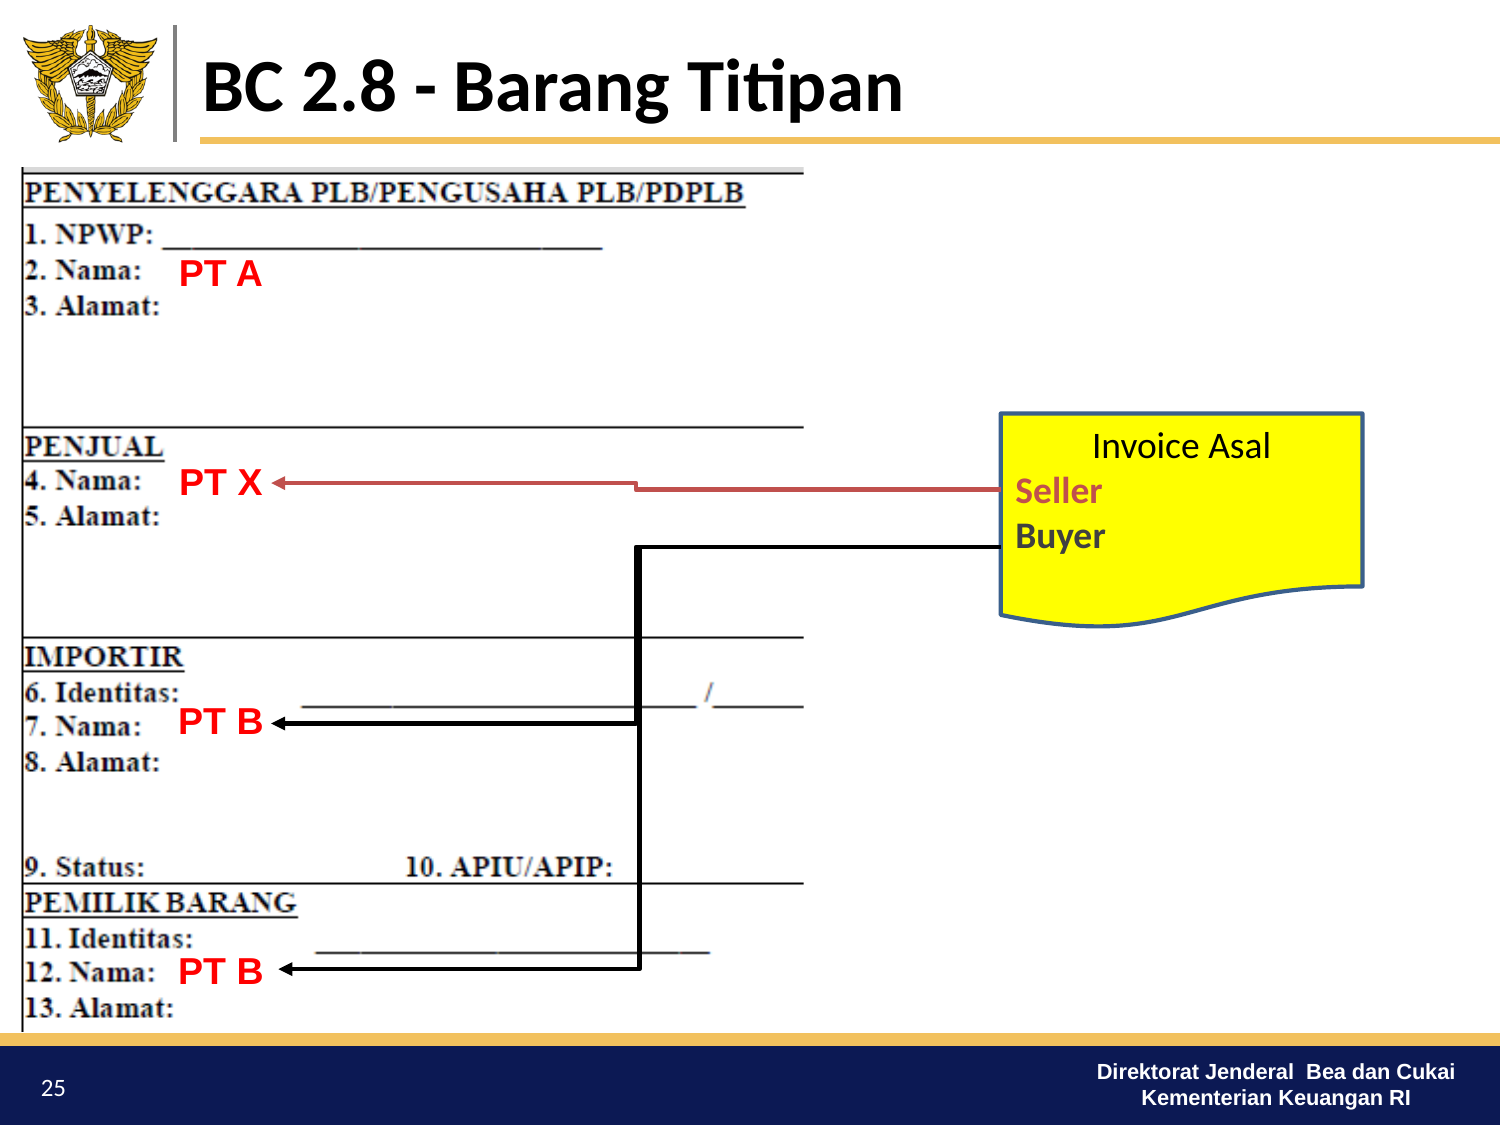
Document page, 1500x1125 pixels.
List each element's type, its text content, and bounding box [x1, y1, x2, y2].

text_box Invoice Asal Seller Buyer [998, 411, 1365, 629]
slide_number 25 [25, 1056, 376, 1117]
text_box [270, 546, 1001, 970]
picture [20, 166, 804, 1032]
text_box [270, 482, 1001, 490]
picture [19, 19, 163, 150]
picture [0, 1033, 1500, 1125]
title BC 2.8 - Barang Titipan [187, 12, 1500, 150]
